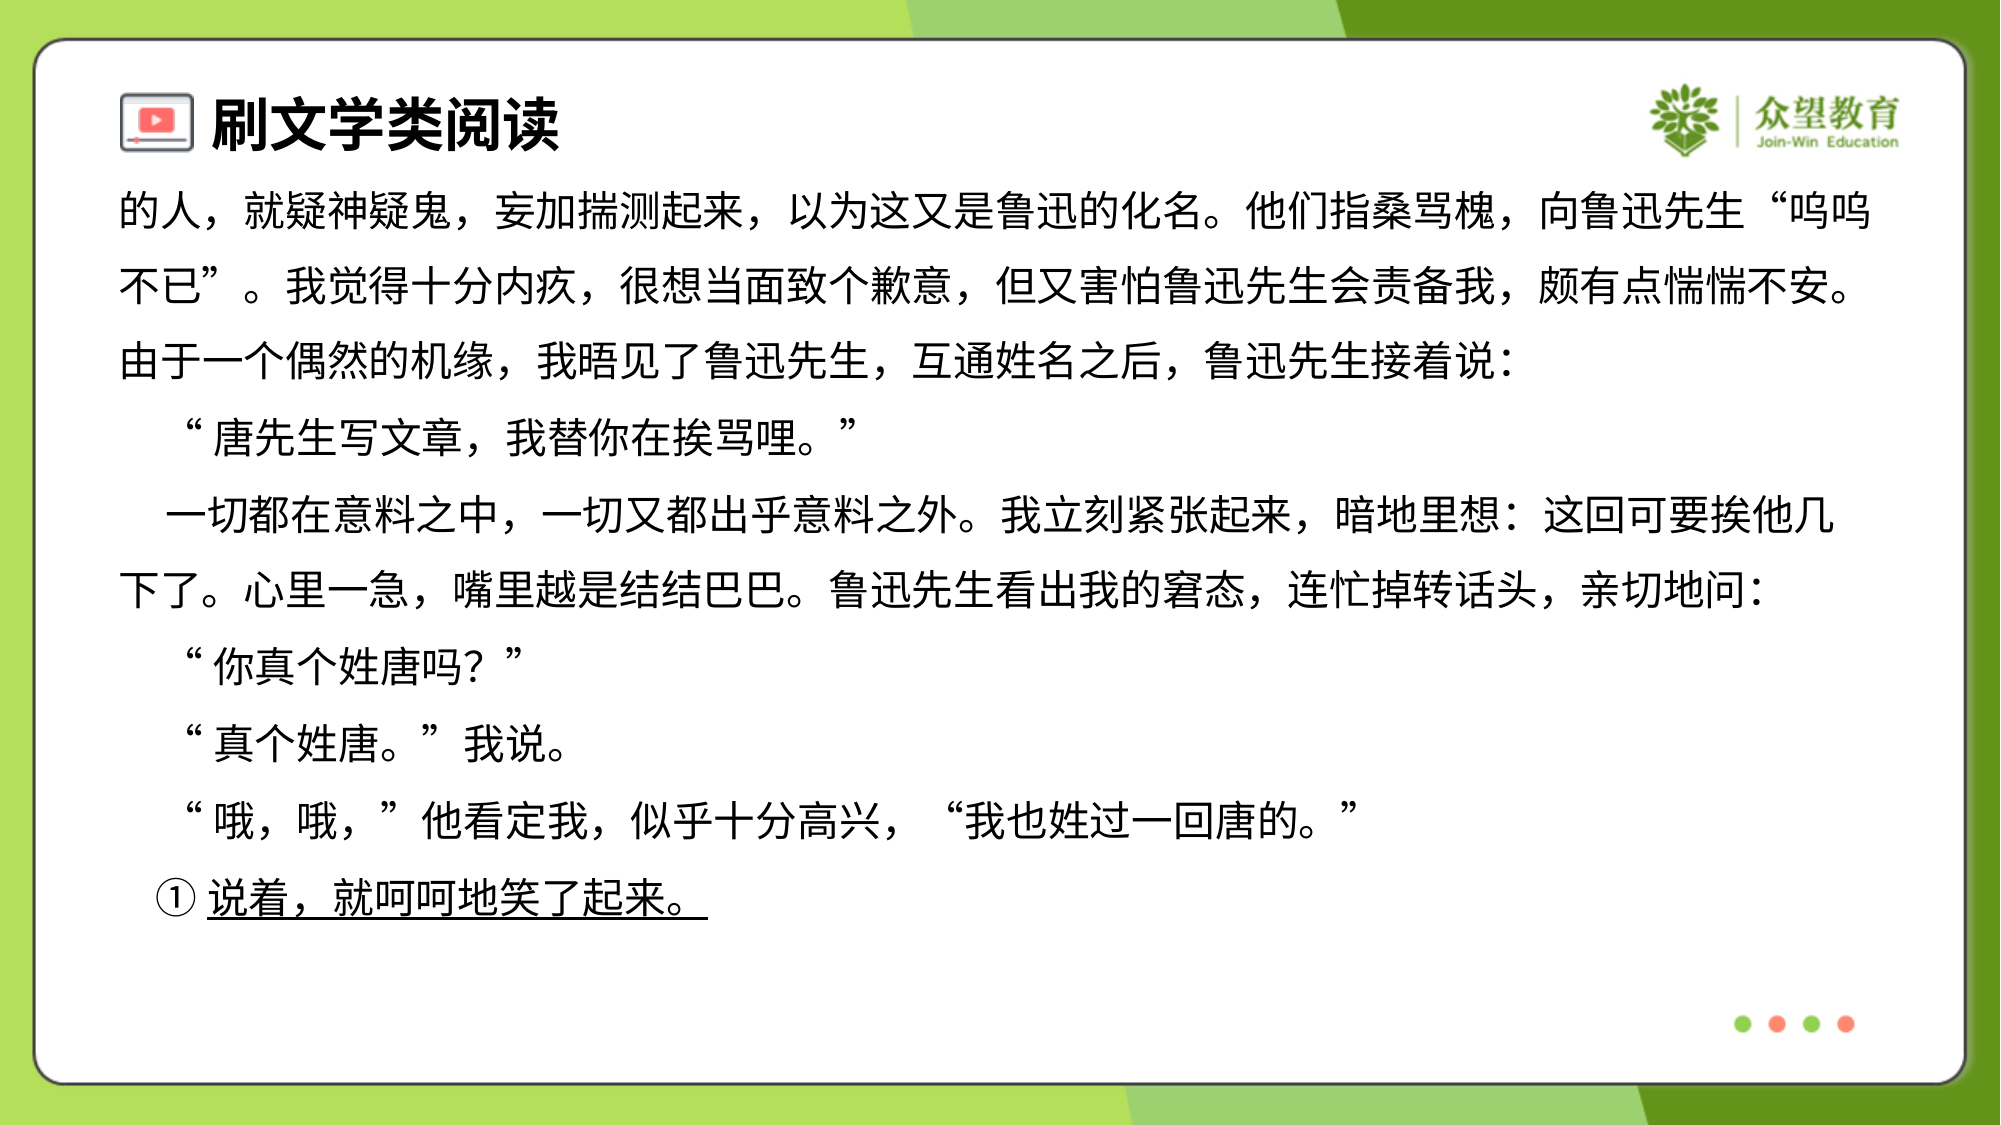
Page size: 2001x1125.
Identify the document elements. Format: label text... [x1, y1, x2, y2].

picture [0, 0, 2000, 1125]
text_box 的人，就疑神疑鬼，妄加揣测起来，以为这又是鲁迅的化名。他们指桑骂槐，向鲁迅先生“呜呜 不已”。我觉得十分内疚，很想当面致个歉意，但又害怕鲁迅先生会责备我，颇有点惴惴不安。 由于一个偶然的机缘，我晤见了鲁迅先生，互通姓名之后，鲁迅先生接着说： “唐先生写文章，我替你在挨骂哩。” 一切都在意料之中，一切又都出乎意料之外。我立刻紧张起来，暗地里想：这回可要挨他几 下了。心里一急，嘴里越是结结巴巴。鲁迅先生看出我的窘态，连忙掉转话头，亲切地问： “你真个姓唐吗？” “真个姓唐。”我说。 “哦，哦，”他看定我，似乎十分高兴，“我也姓过一回唐的。” ①说着，就呵呵地笑了起来。 [118, 159, 1883, 922]
